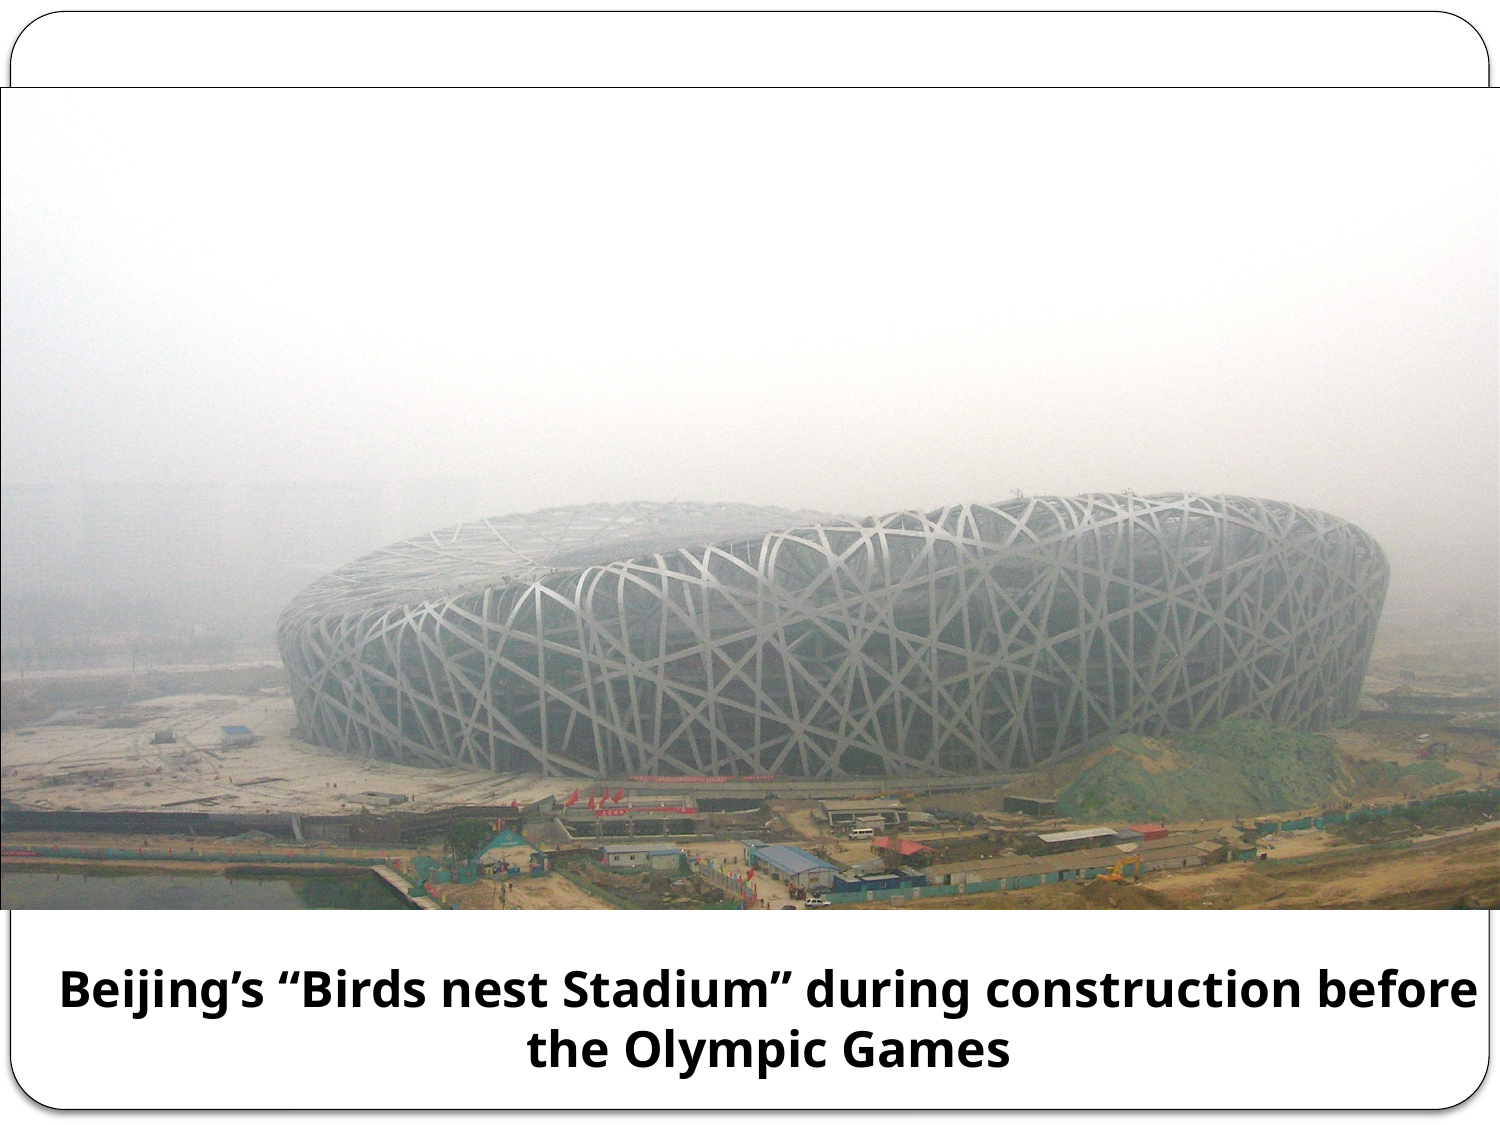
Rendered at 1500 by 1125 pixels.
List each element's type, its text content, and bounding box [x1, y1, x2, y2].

text_box Beijing’s “Birds nest Stadium” during construction before the Olympic Games [37, 949, 1500, 1085]
picture [0, 87, 1500, 910]
